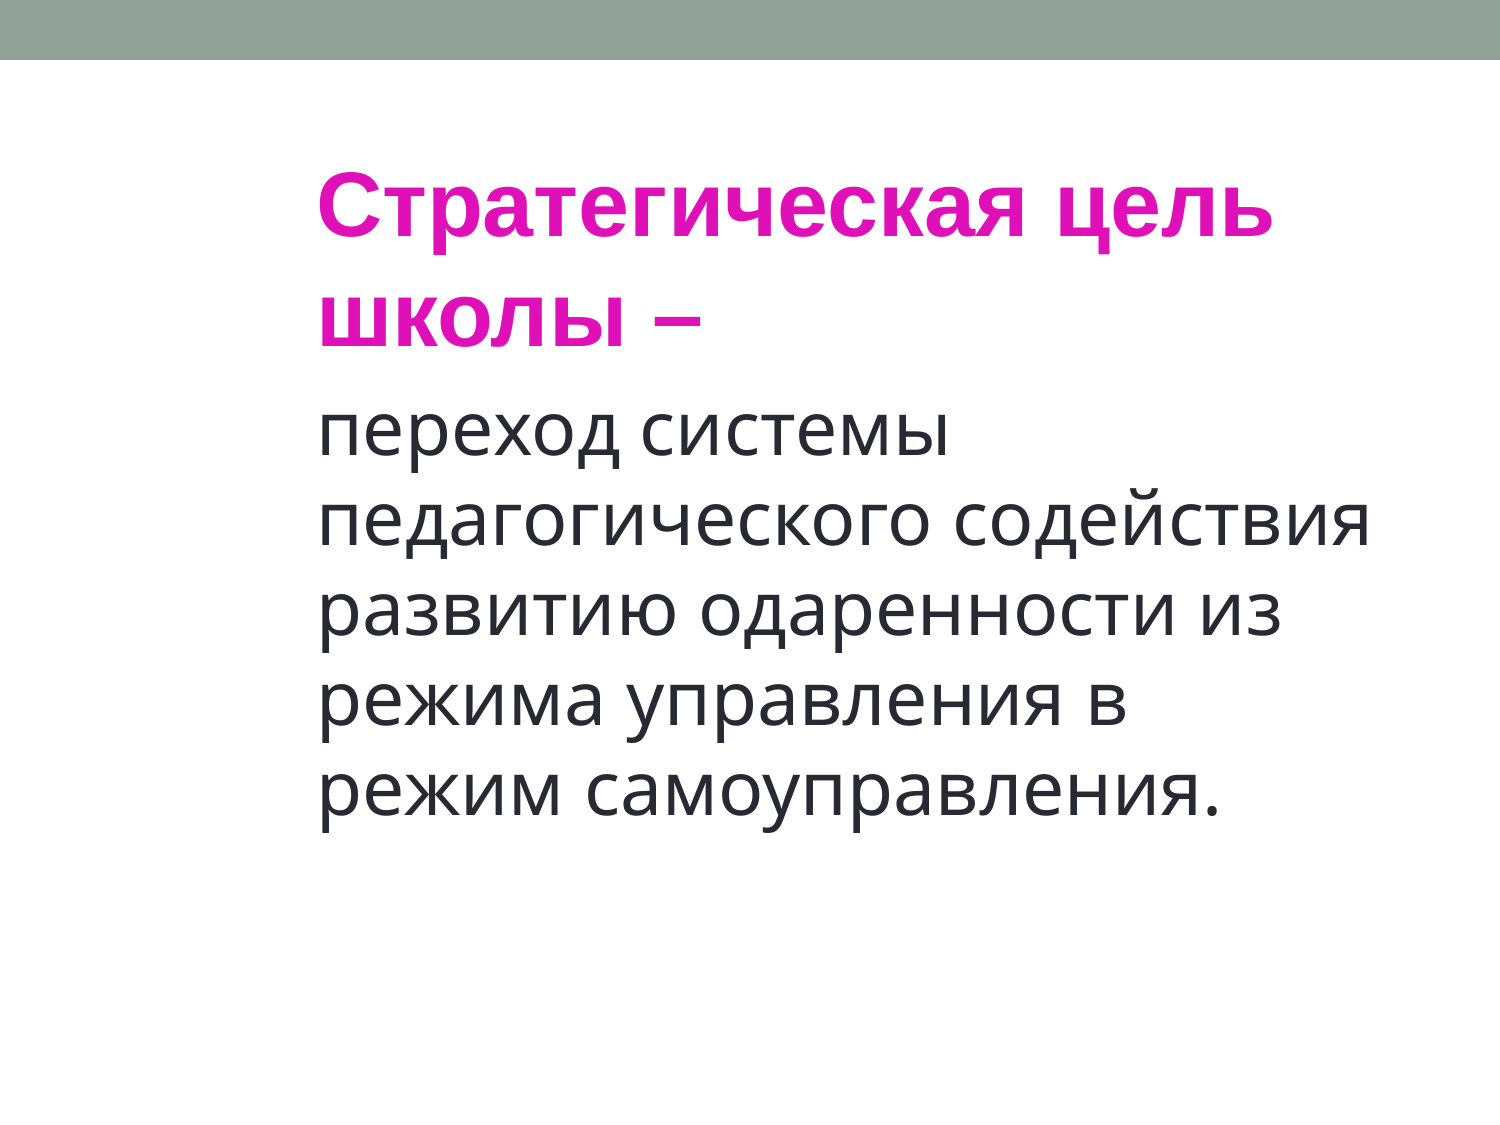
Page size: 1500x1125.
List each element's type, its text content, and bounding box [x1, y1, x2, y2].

list Стратегическая цель школы – переход системы педагогического содействия развитию одаренности из режима управления в режим самоуправления. [301, 137, 1413, 1000]
